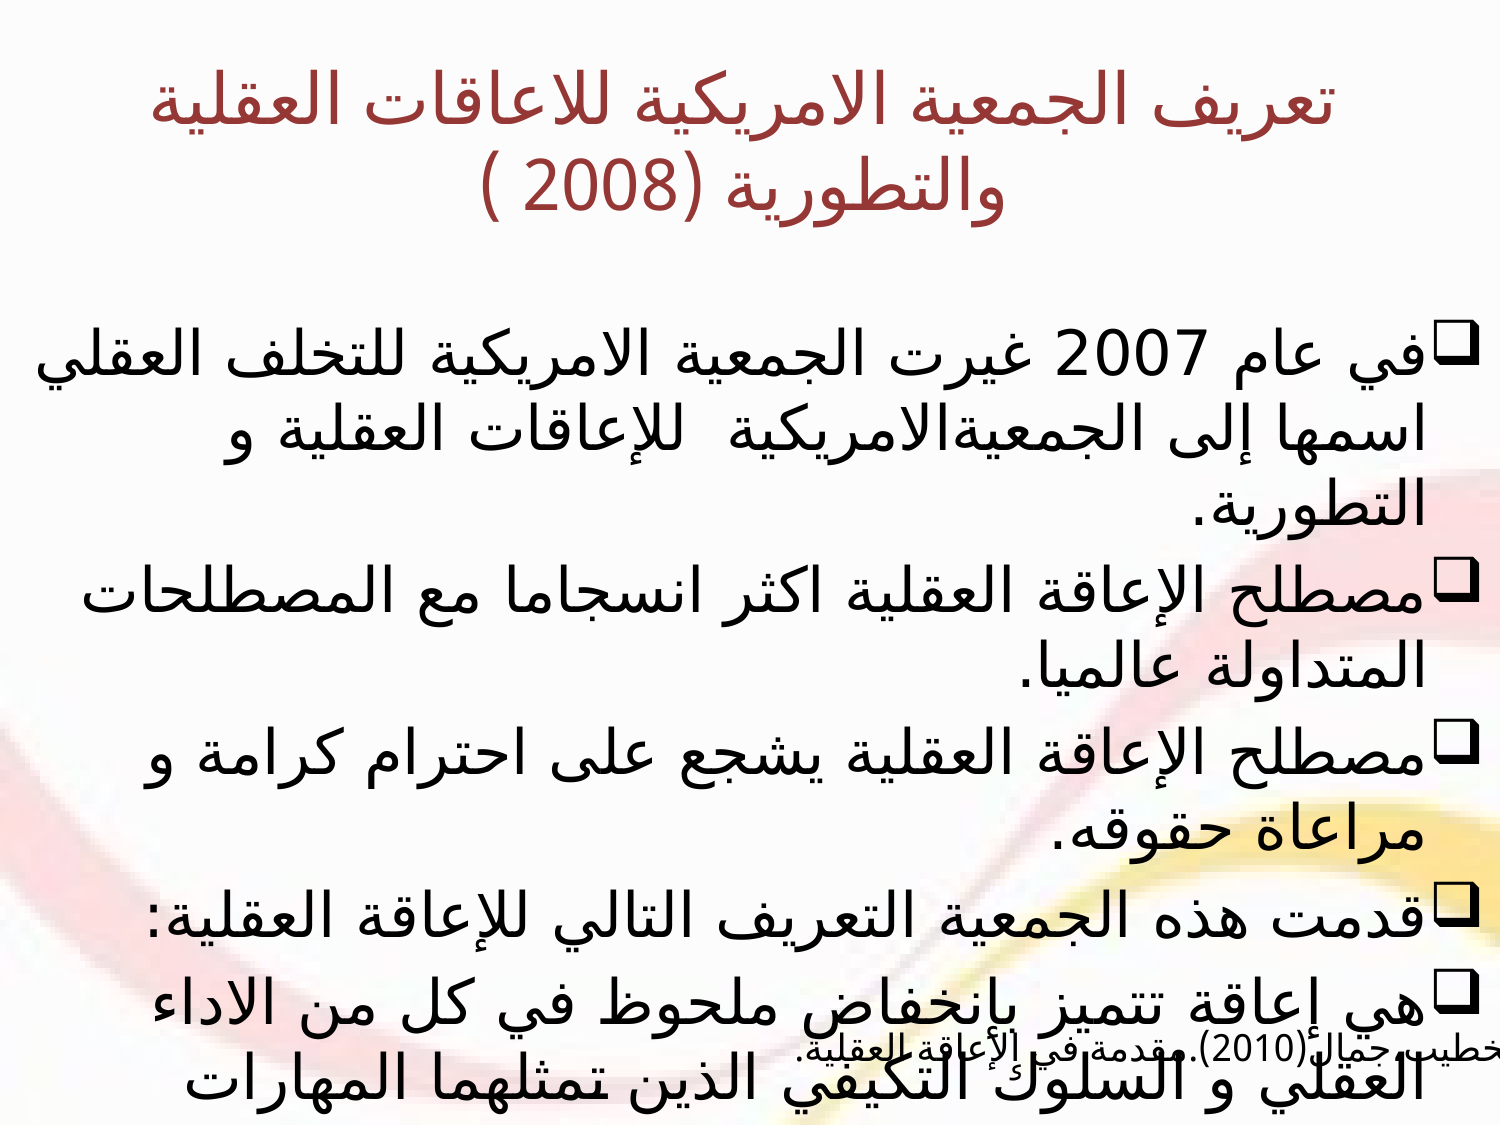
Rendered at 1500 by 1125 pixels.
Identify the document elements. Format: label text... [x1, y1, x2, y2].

title تعريف الجمعية الامريكية للاعاقات العقلية والتطورية (2008 ) [17, 45, 1471, 233]
picture [0, 0, 1500, 305]
list في عام 2007 غيرت الجمعية الامريكية للتخلف العقلي اسمها إلى الجمعيةالامريكية للإعاقات العقلية و التطورية. مصطلح الإعاقة العقلية اكثر انسجاما مع المصطلحات المتداولة عالميا. مصطلح الإعاقة العقلية يشجع على احترام كرامة و مراعاة حقوقه. قدمت هذه الجمعية التعريف التالي للإعاقة العقلية: هي إعاقة تتميز بإنخفاض ملحوظ في كل من الاداء العقلي و السلوك التكيفي الذين تمثلهما المهارات المفاهيمية والاجتماعية والتكيفية العلمية. [0, 305, 1500, 1125]
text_box الخطيب،جمال(2010).مقدمة في الإعاقة العقلية. [779, 1016, 1500, 1077]
